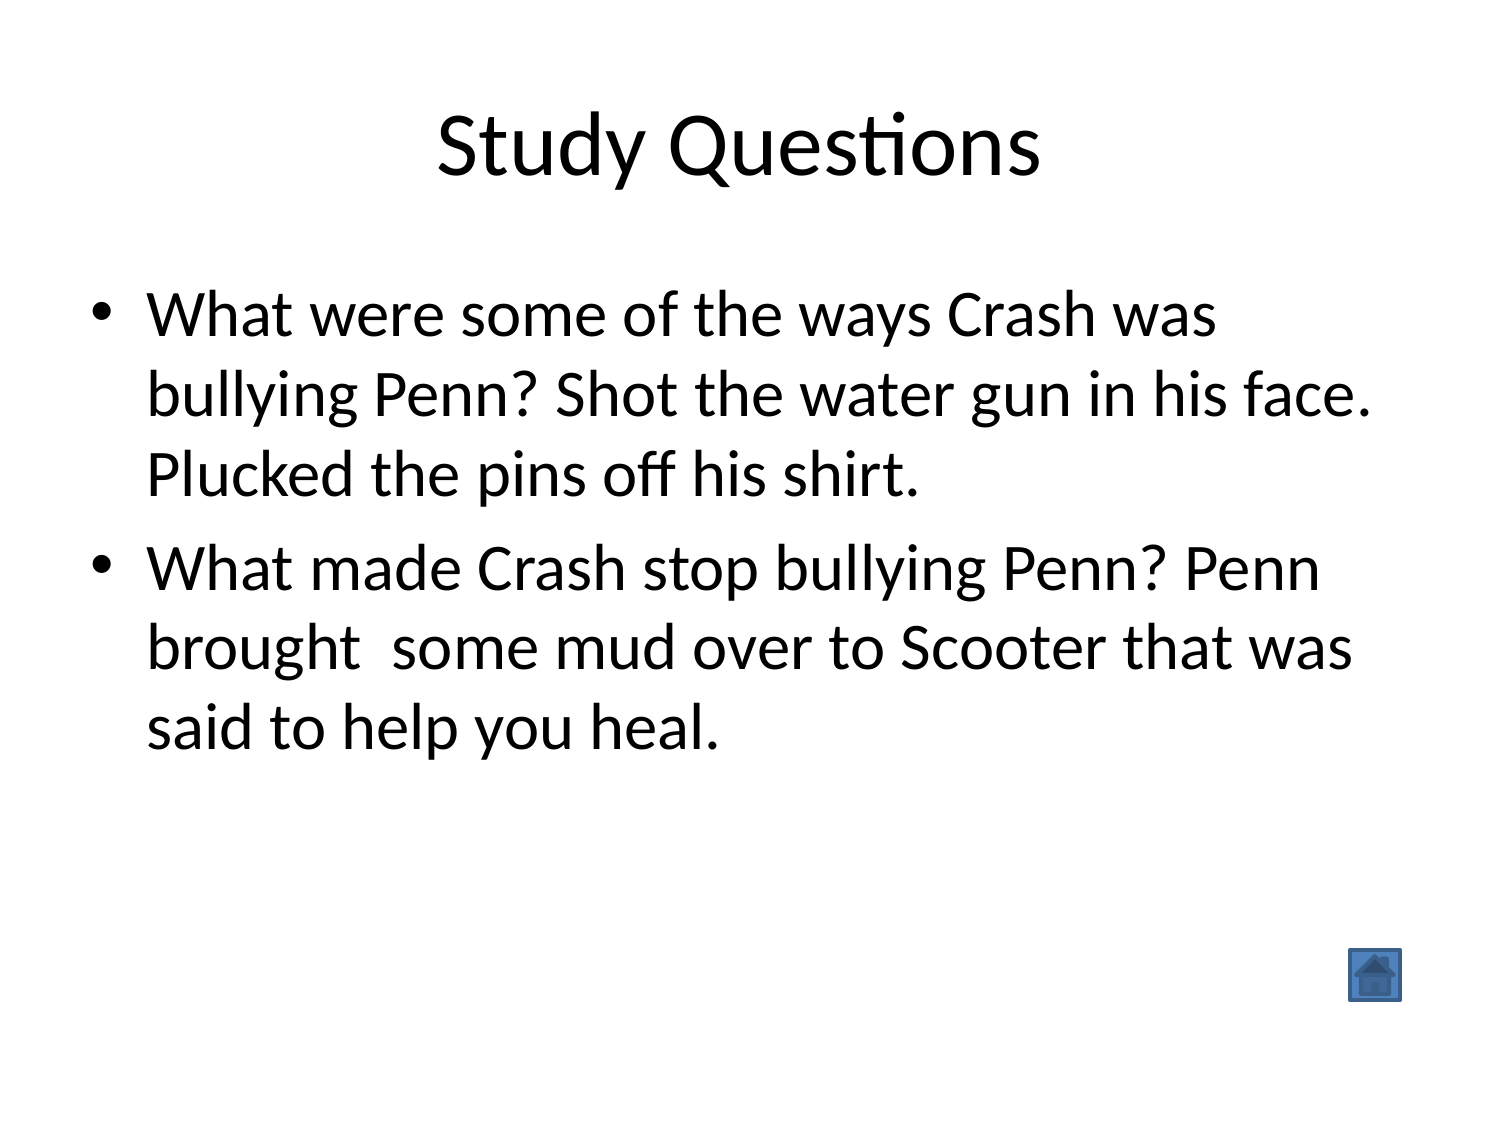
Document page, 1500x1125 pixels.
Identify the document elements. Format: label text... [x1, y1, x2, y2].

title Study Questions [75, 45, 1425, 233]
list What were some of the ways Crash was bullying Penn? Shot the water gun in his face. Plucked the pins off his shirt. What made Crash stop bullying Penn? Penn brought some mud over to Scooter that was said to help you heal. [75, 262, 1425, 1005]
text_box [1348, 948, 1402, 1002]
